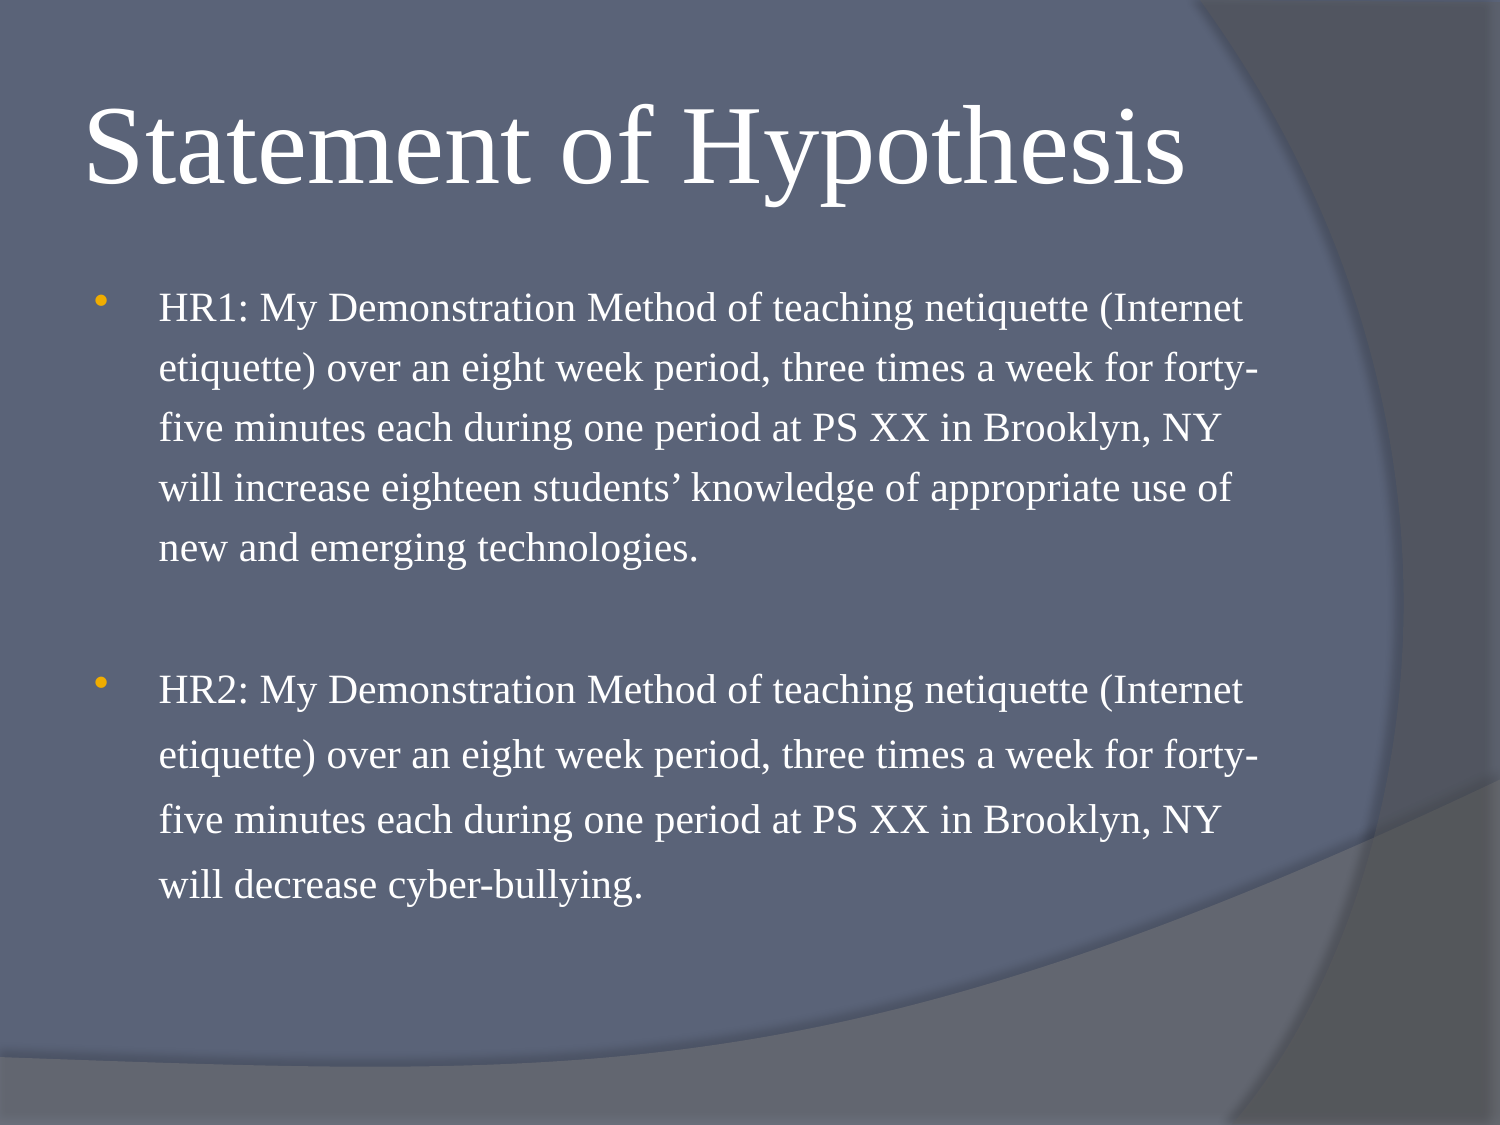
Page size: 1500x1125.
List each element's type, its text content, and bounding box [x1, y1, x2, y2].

list HR1: My Demonstration Method of teaching netiquette (Internet etiquette) over an eight week period, three times a week for forty-five minutes each during one period at PS XX in Brooklyn, NY will increase eighteen students’ knowledge of appropriate use of new and emerging technologies. HR2: My Demonstration Method of teaching netiquette (Internet etiquette) over an eight week period, three times a week for forty-five minutes each during one period at PS XX in Brooklyn, NY will decrease cyber-bullying. [75, 262, 1300, 1005]
title Statement of Hypothesis [75, 45, 1300, 233]
